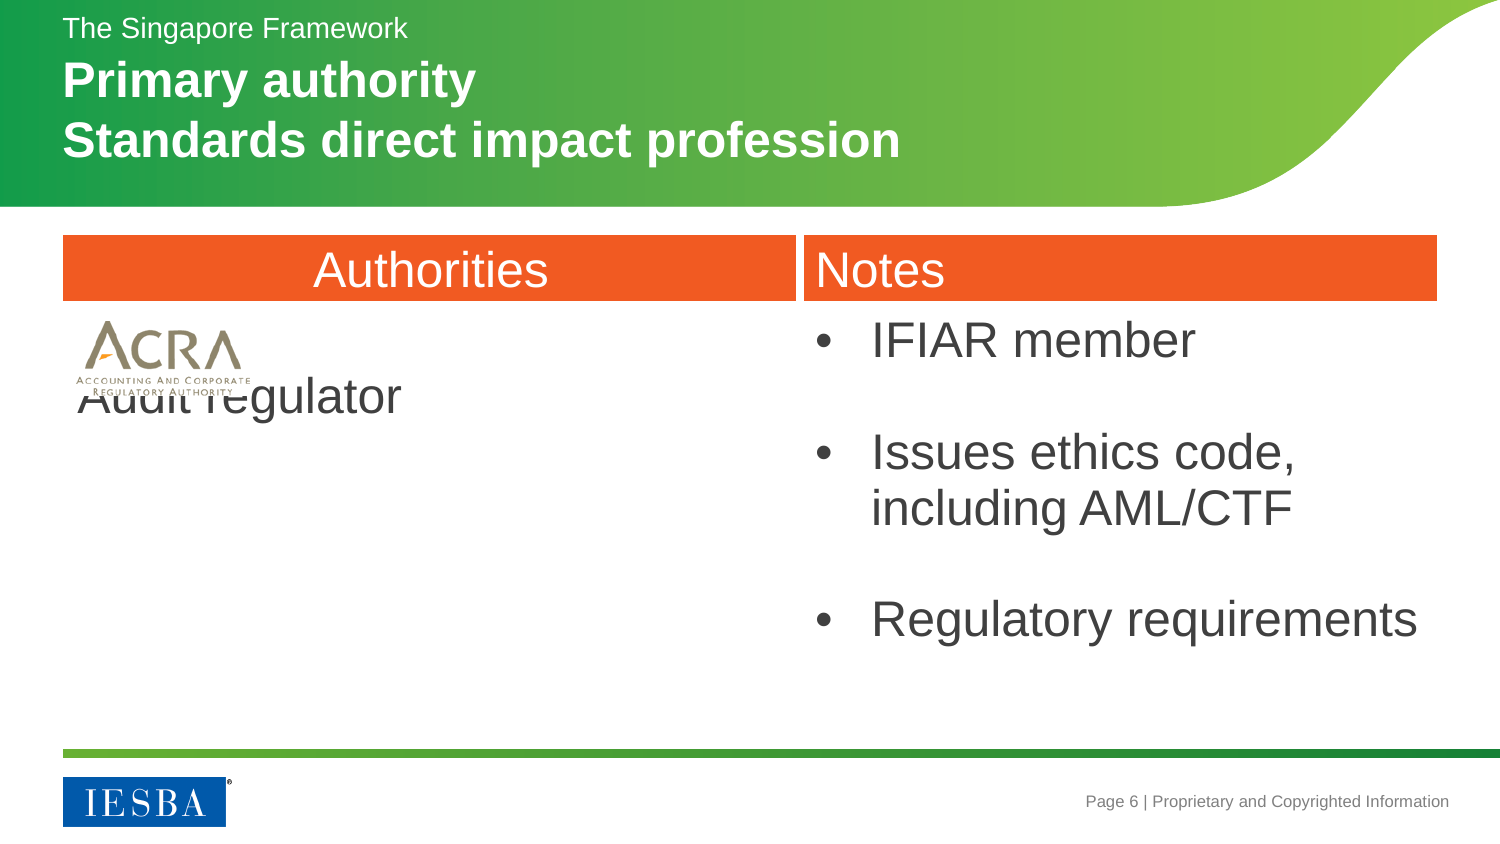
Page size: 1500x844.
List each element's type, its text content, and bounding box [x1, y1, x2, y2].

subtitle The Singapore Framework [62, 9, 500, 38]
table_cell IFIAR member Issues ethics code, including AML/CTF Regulatory requirements [804, 309, 1437, 651]
title Primary authority Standards direct impact profession [62, 75, 1300, 141]
table_header Authorities [63, 235, 796, 301]
table_header Notes [804, 235, 1437, 301]
picture [63, 777, 232, 827]
table_cell Audit regulator [63, 309, 796, 651]
picture [0, 0, 1500, 207]
picture [74, 321, 251, 396]
